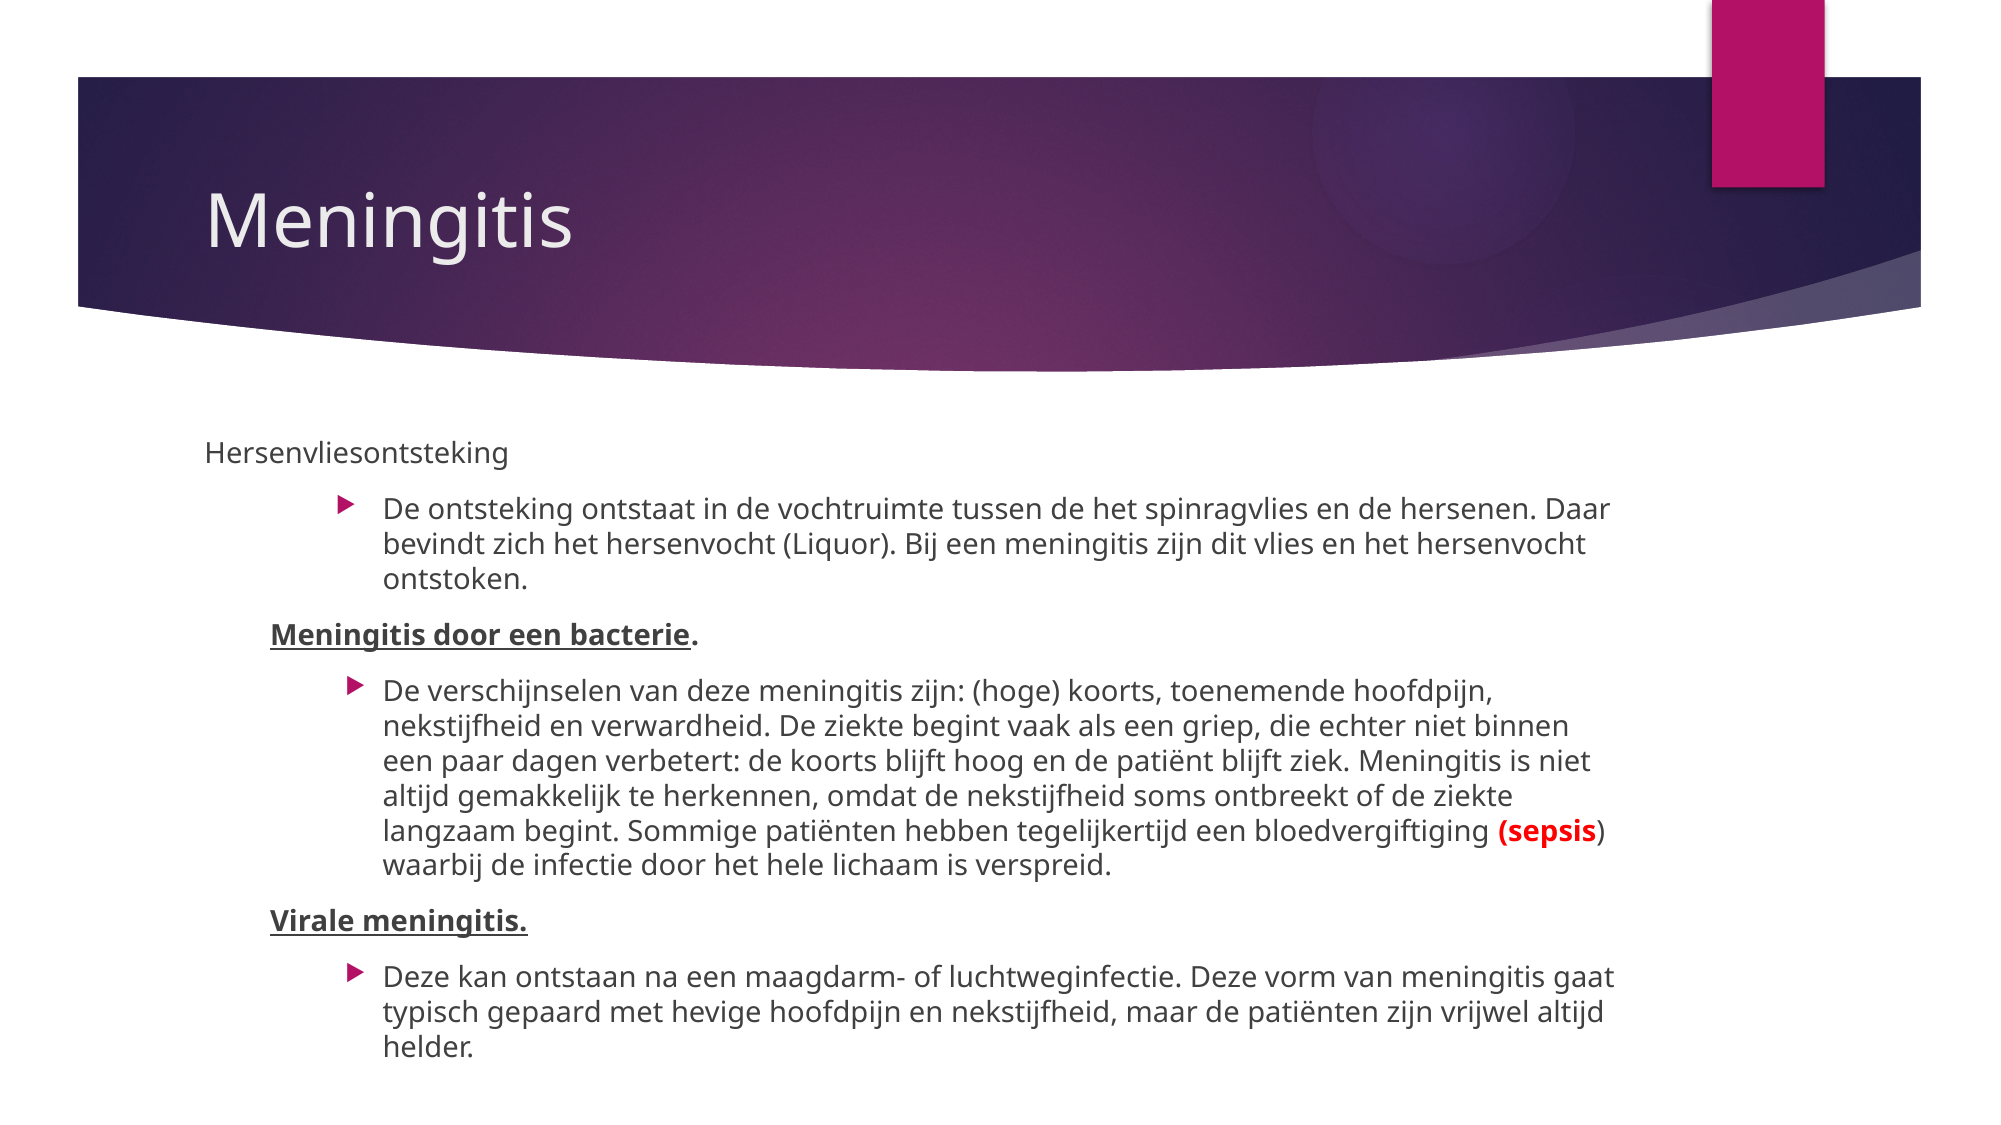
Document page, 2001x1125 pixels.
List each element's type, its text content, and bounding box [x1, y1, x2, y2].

list Hersenvliesontsteking De ontsteking ontstaat in de vochtruimte tussen de het spinragvlies en de hersenen. Daar bevindt zich het hersenvocht (Liquor). Bij een meningitis zijn dit vlies en het hersenvocht ontstoken. Meningitis door een bacterie. De verschijnselen van deze meningitis zijn: (hoge) koorts, toenemende hoofdpijn, nekstijfheid en verwardheid. De ziekte begint vaak als een griep, die echter niet binnen een paar dagen verbetert: de koorts blijft hoog en de patiënt blijft ziek. Meningitis is niet altijd gemakkelijk te herkennen, omdat de nekstijfheid soms ontbreekt of de ziekte langzaam begint. Sommige patiënten hebben tegelijkertijd een bloedvergiftiging (sepsis) waarbij de infectie door het hele lichaam is verspreid. Virale meningitis. Deze kan ontstaan na een maagdarm- of luchtweginfectie. Deze vorm van meningitis gaat typisch gepaard met hevige hoofdpijn en nekstijfheid, maar de patiënten zijn vrijwel altijd helder. [189, 427, 1638, 988]
title Meningitis [189, 159, 1627, 276]
